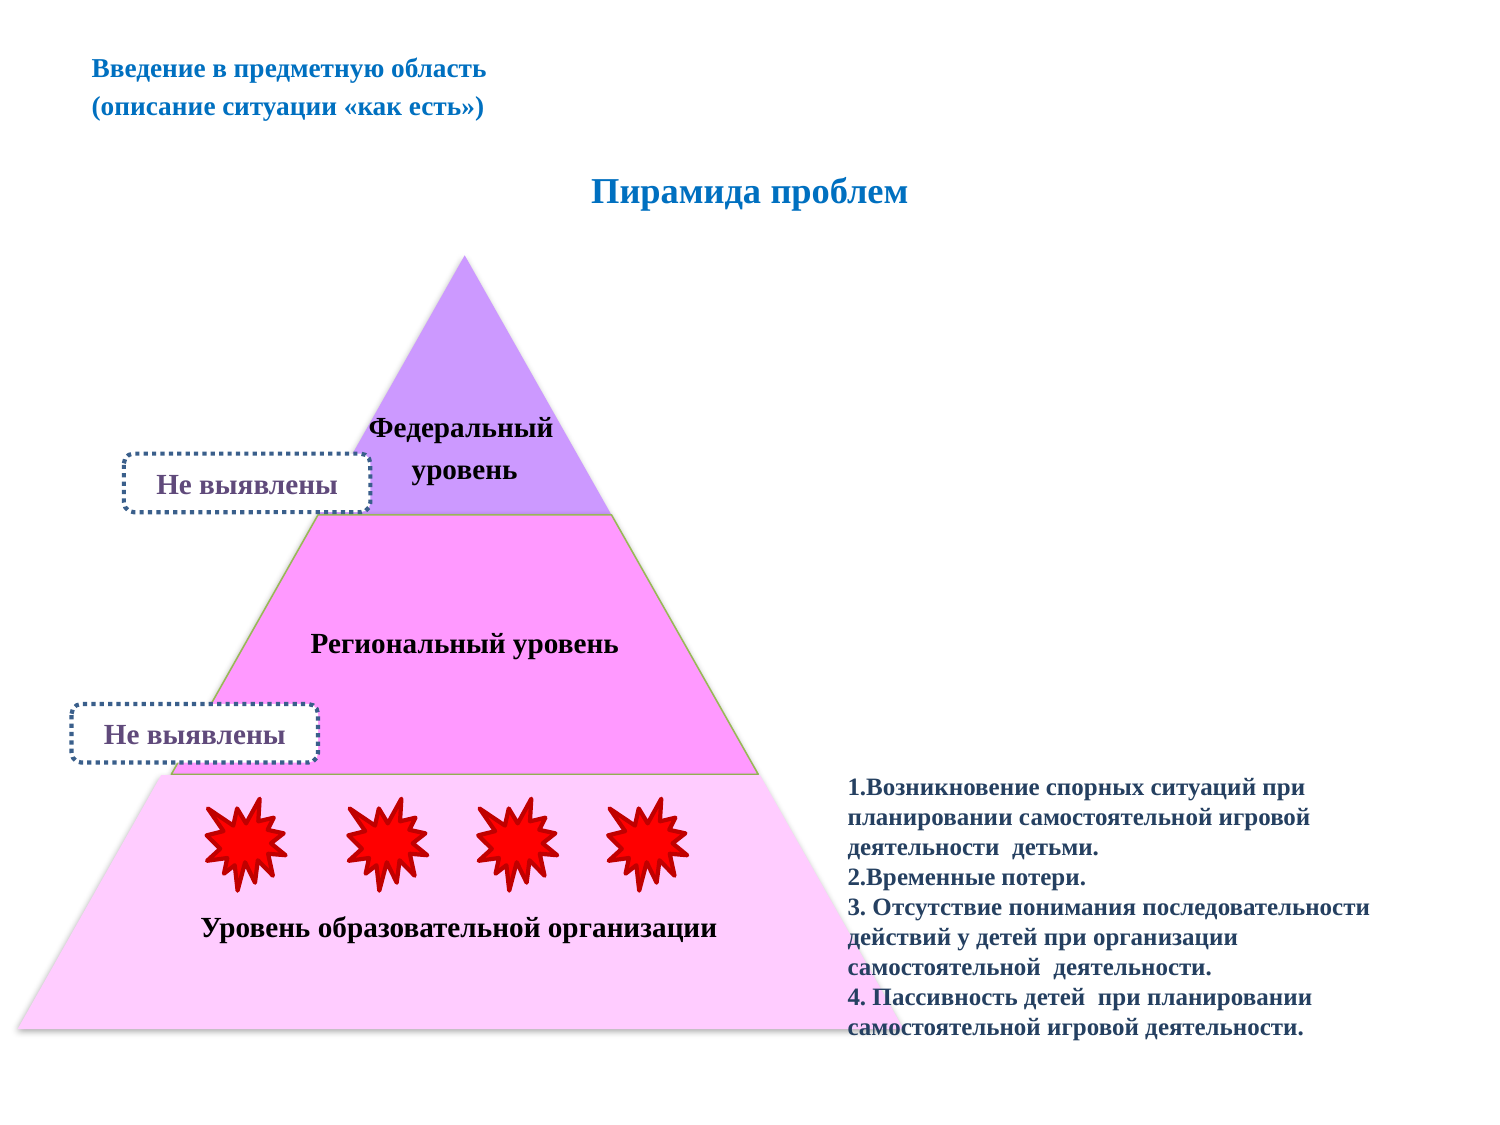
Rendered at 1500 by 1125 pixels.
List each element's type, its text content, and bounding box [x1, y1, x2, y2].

text_box 1.Возникновение спорных ситуаций при планировании самостоятельной игровой деятельности детьми. 2.Временные потери. 3. Отсутствие понимания последовательности действий у детей при организации самостоятельной деятельности. 4. Пассивность детей при планировании самостоятельной игровой деятельности. [832, 763, 1448, 1048]
list Введение в предметную область (описание ситуации «как есть») Пирамида проблем [76, 42, 1424, 221]
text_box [171, 514, 759, 773]
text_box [17, 774, 904, 1056]
text_box Не выявлены [69, 701, 166, 765]
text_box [317, 255, 612, 513]
text_box Не выявлены [121, 451, 312, 515]
